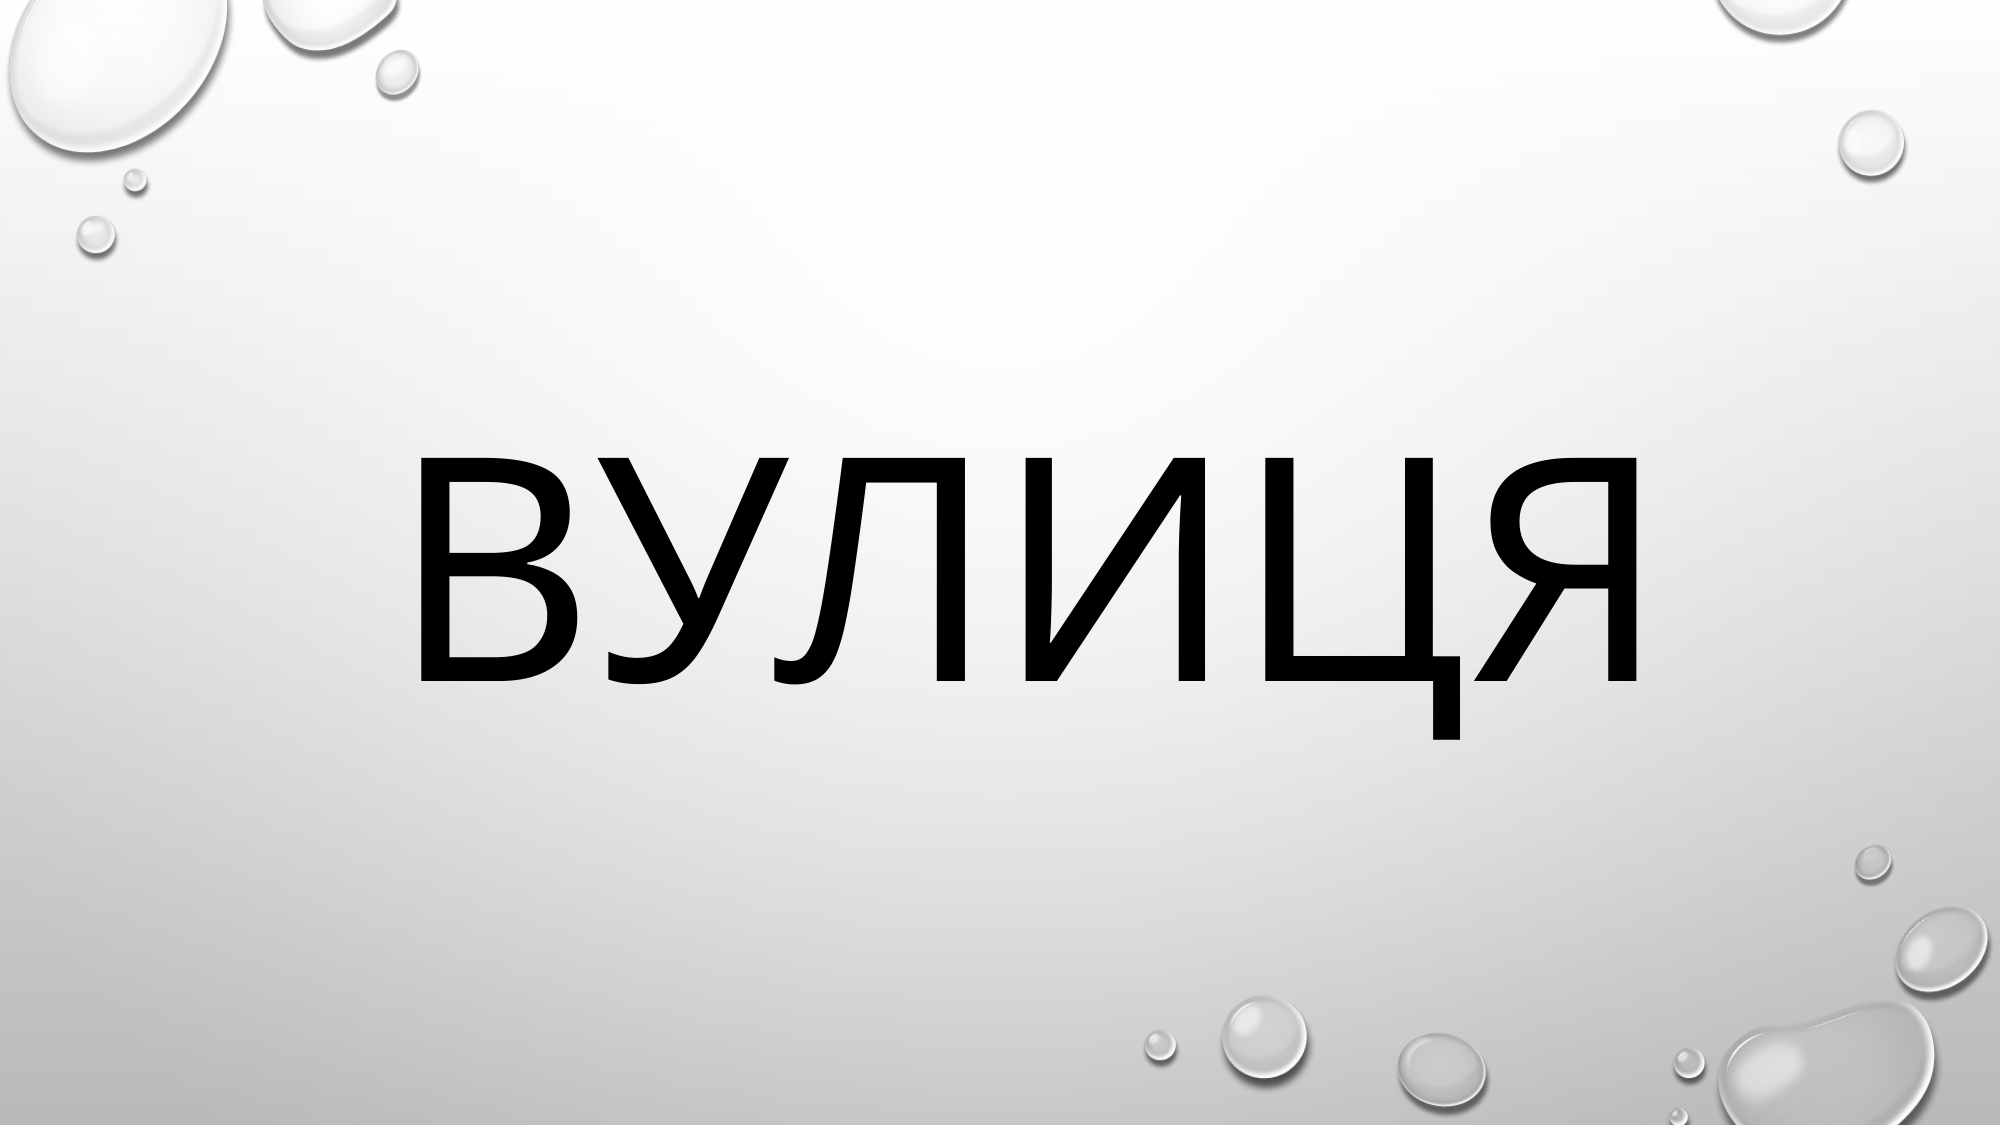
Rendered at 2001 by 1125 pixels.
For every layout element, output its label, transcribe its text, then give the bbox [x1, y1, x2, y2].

picture [0, 0, 2000, 1125]
title вулиця [149, 135, 1909, 757]
